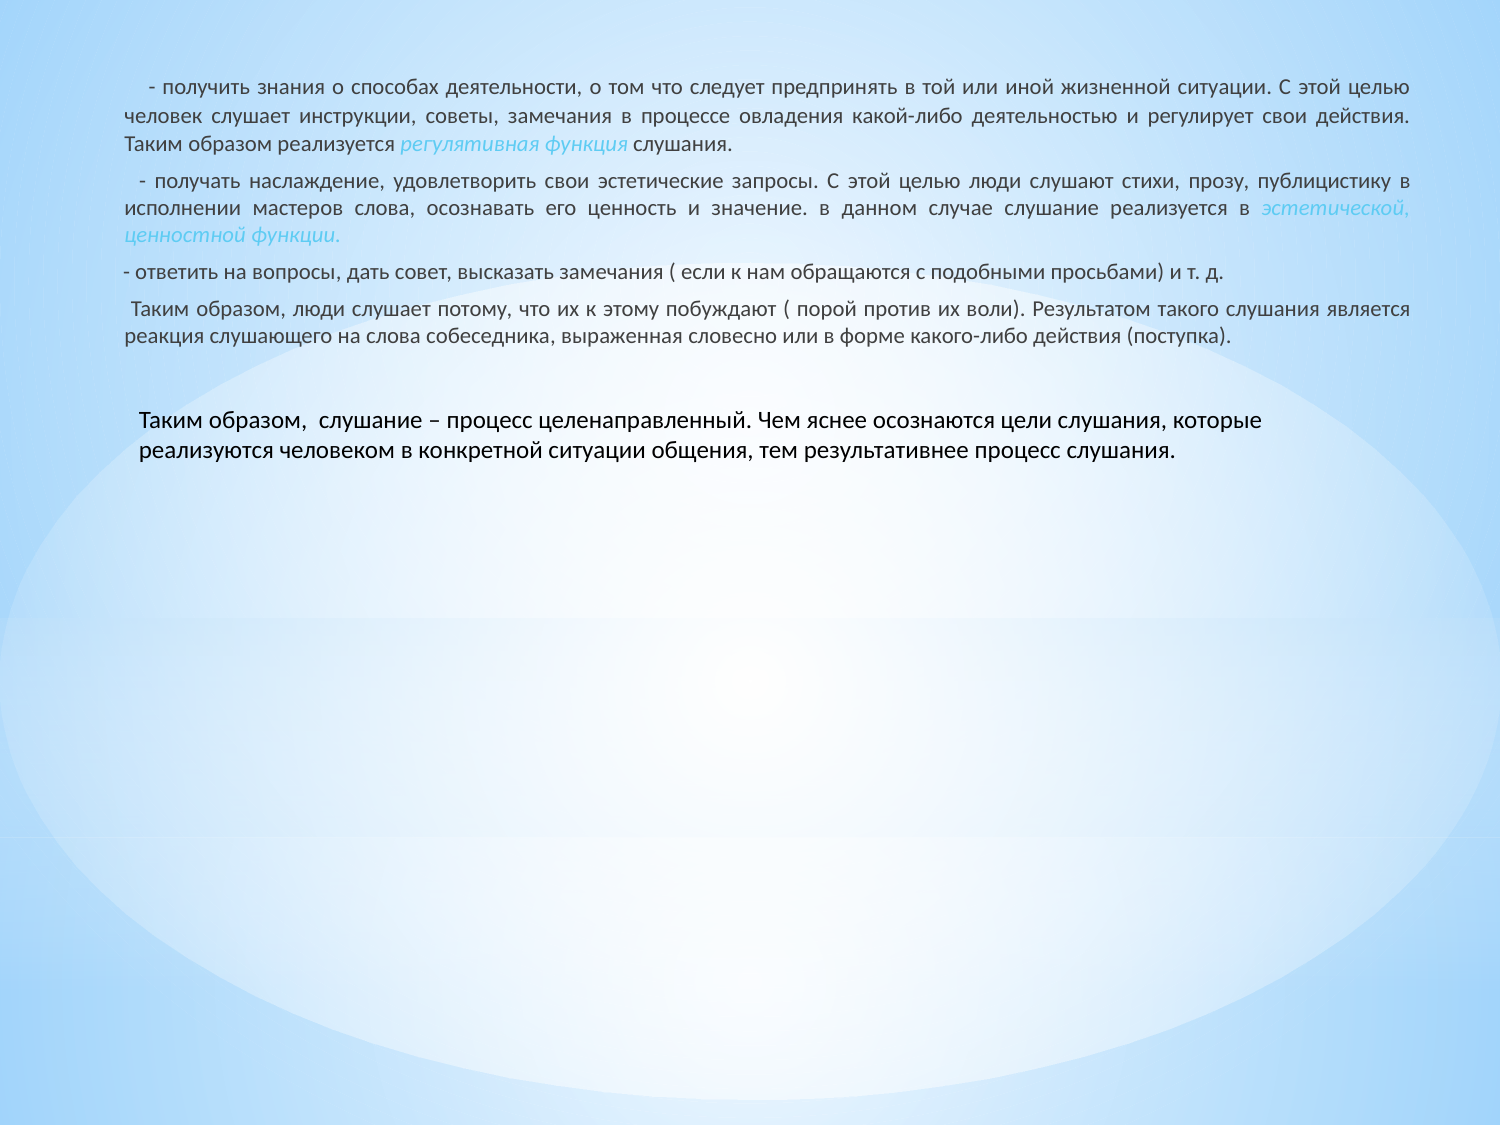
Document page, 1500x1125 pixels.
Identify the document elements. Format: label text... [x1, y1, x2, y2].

text_box Таким образом, слушание – процесс целенаправленный. Чем яснее осознаются цели слушания, которые реализуются человеком в конкретной ситуации общения, тем результативнее процесс слушания. [123, 395, 1412, 471]
list - получить знания о способах деятельности, о том что следует предпринять в той или иной жизненной ситуации. С этой целью человек слушает инструкции, советы, замечания в процессе овладения какой-либо деятельностью и регулирует свои действия. Таким образом реализуется регулятивная функция слушания. - получать наслаждение, удовлетворить свои эстетические запросы. С этой целью люди слушают стихи, прозу, публицистику в исполнении мастеров слова, осознавать его ценность и значение. в данном случае слушание реализуется в эстетической, ценностной функции. - ответить на вопросы, дать совет, высказать замечания ( если к нам обращаются с подобными просьбами) и т. д. Таким образом, люди слушает потому, что их к этому побуждают ( порой против их воли). Результатом такого слушания является реакция слушающего на слова собеседника, выраженная словесно или в форме какого-либо действия (поступка). [75, 54, 1425, 362]
